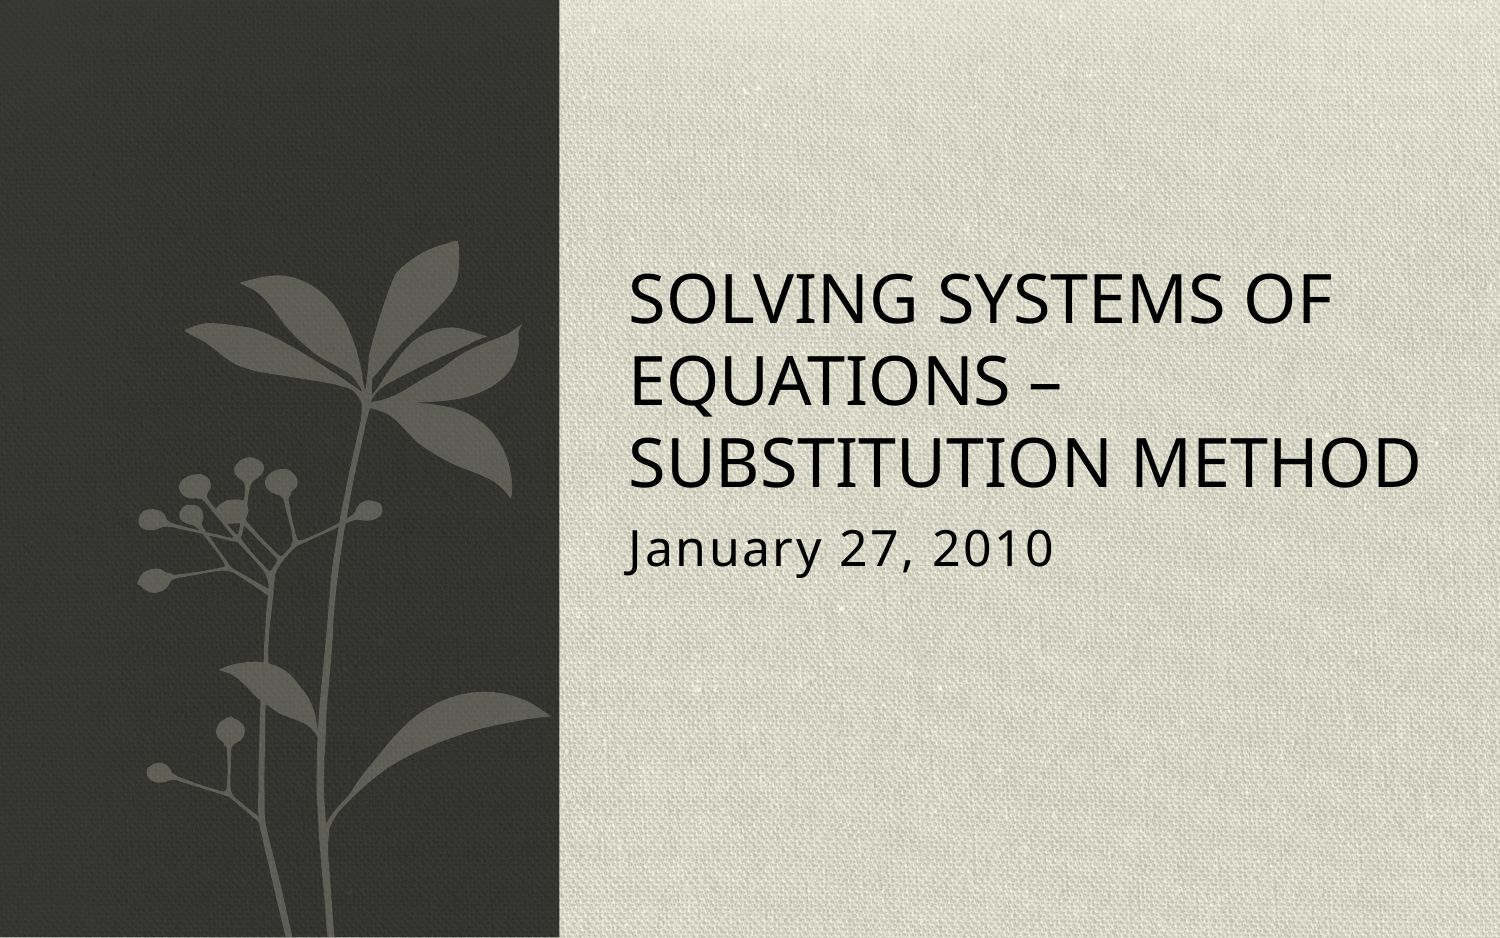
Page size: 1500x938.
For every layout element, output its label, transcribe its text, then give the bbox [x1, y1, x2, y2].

subtitle January 27, 2010 [614, 509, 1454, 725]
title Solving Systems of Equations – Substitution Method [613, 193, 1454, 509]
